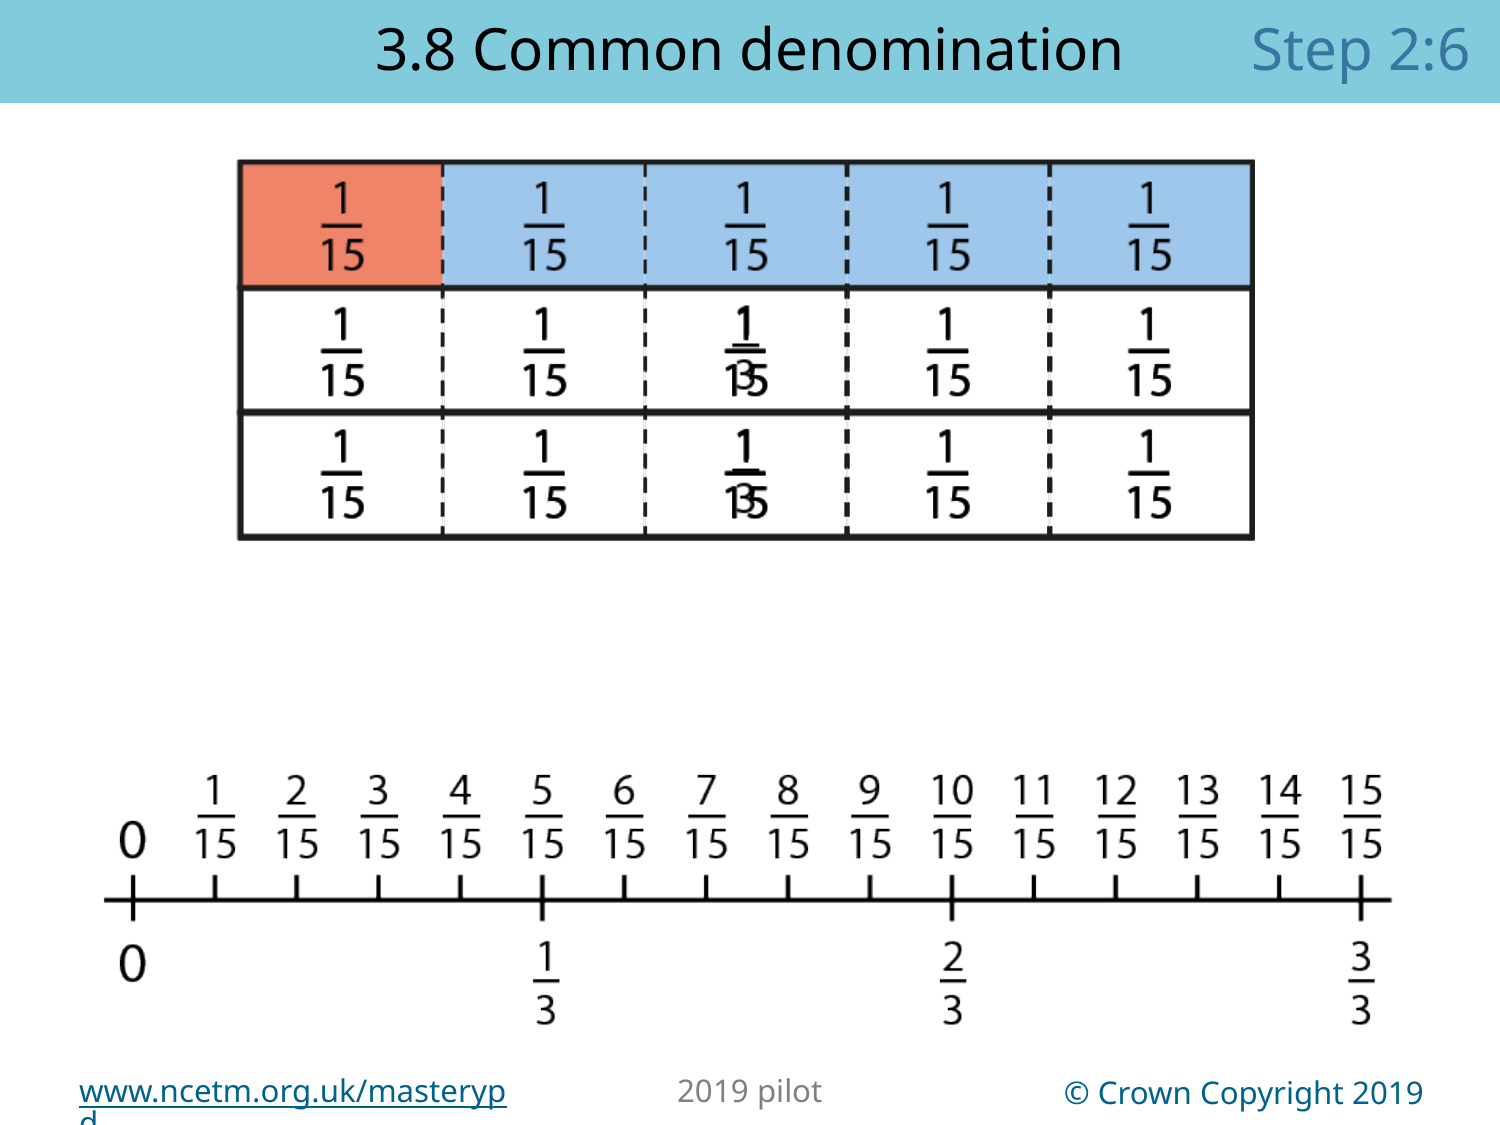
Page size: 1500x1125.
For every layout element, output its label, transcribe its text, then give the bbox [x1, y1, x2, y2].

picture [101, 566, 1399, 1079]
picture [101, 117, 1399, 563]
list Step 2:6 [0, 0, 1500, 104]
